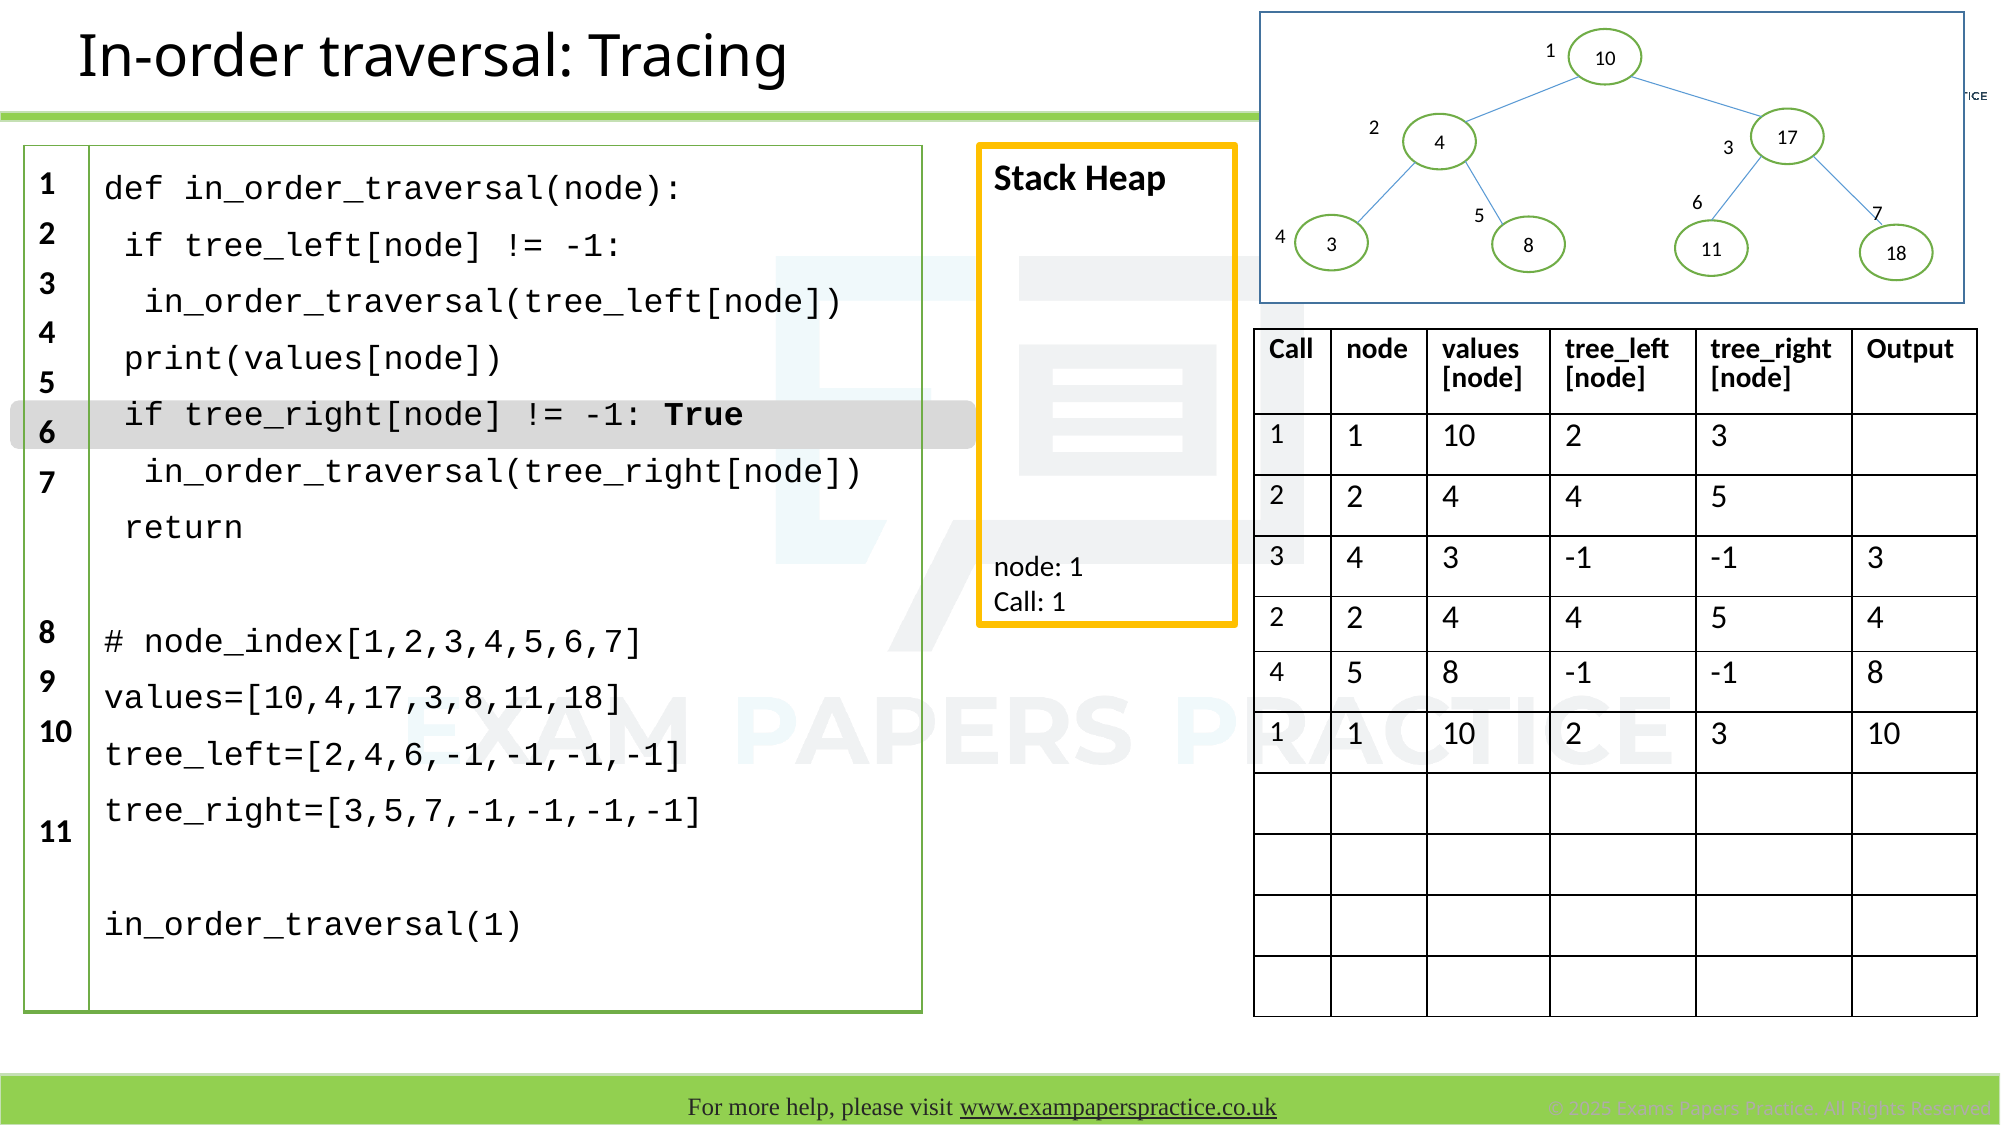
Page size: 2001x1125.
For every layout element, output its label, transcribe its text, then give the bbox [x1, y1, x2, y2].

table_cell [1853, 896, 1976, 955]
table_header values [node] [1428, 330, 1549, 413]
table_cell [1853, 835, 1976, 894]
table_header Call [1255, 330, 1330, 413]
table_header tree_left [node] [1551, 330, 1695, 413]
table_cell [1697, 957, 1851, 1016]
table_cell [1551, 835, 1695, 894]
table_cell [1853, 774, 1976, 833]
table_cell 1 [1332, 713, 1426, 772]
table_cell 2 [1332, 597, 1426, 651]
table_cell 2 [1255, 476, 1330, 535]
table_cell [1428, 957, 1549, 1016]
table_cell [1697, 774, 1851, 833]
table_cell [1853, 415, 1976, 474]
table_cell 10 [1853, 713, 1976, 772]
table_header 1 2 3 4 5 6 7 8 9 10 11 [25, 146, 88, 1010]
table_cell [1332, 957, 1426, 1016]
table_cell [1697, 896, 1851, 955]
table_cell 2 [1255, 597, 1330, 651]
table_cell 3 [1697, 713, 1851, 772]
table_cell -1 [1697, 652, 1851, 711]
table_cell [1255, 896, 1330, 955]
table_cell 4 [1428, 597, 1549, 651]
title In-order traversal: Tracing [63, 9, 1405, 106]
table_cell -1 [1551, 652, 1695, 711]
table_cell 8 [1428, 652, 1549, 711]
table_cell [1332, 896, 1426, 955]
table_cell [1428, 835, 1549, 894]
table_cell 5 [1697, 597, 1851, 651]
table_cell 3 [1853, 537, 1976, 596]
table_cell [1255, 957, 1330, 1016]
table_cell -1 [1551, 537, 1695, 596]
table_cell 1 [1332, 415, 1426, 474]
table_cell 2 [1551, 713, 1695, 772]
table_cell 4 [1255, 652, 1330, 711]
table_cell 4 [1428, 476, 1549, 535]
table_cell 1 [1255, 713, 1330, 772]
table_header tree_right [node] [1697, 330, 1851, 413]
table_cell [1853, 476, 1976, 535]
table_cell [1428, 774, 1549, 833]
table_cell 5 [1697, 476, 1851, 535]
table_cell [1551, 896, 1695, 955]
table_cell [1428, 896, 1549, 955]
table_cell [1551, 957, 1695, 1016]
table_cell 5 [1332, 652, 1426, 711]
table_header node [1332, 330, 1426, 413]
table_header Output [1853, 330, 1976, 413]
table_cell 1 [1255, 415, 1330, 474]
table_cell 10 [1428, 713, 1549, 772]
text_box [1260, 12, 1965, 303]
table_cell [1255, 774, 1330, 833]
table_cell [1332, 774, 1426, 833]
text_box [10, 400, 23, 449]
table_cell 8 [1853, 652, 1976, 711]
table_cell [1697, 835, 1851, 894]
table_cell [1332, 835, 1426, 894]
table_cell 3 [1697, 415, 1851, 474]
table_cell 3 [1428, 537, 1549, 596]
table_cell 3 [1255, 537, 1330, 596]
table_cell 2 [1551, 415, 1695, 474]
table_cell 4 [1332, 537, 1426, 596]
table_cell [1551, 774, 1695, 833]
table_cell 4 [1551, 597, 1695, 651]
table_cell 4 [1853, 597, 1976, 651]
table_cell 4 [1551, 476, 1695, 535]
table_cell [1853, 957, 1976, 1016]
table_cell -1 [1697, 537, 1851, 596]
table_header def in_order_traversal(node): if tree_left[node] != -1: in_order_traversal(tree_left[node]) print(values[node]) if tree_right[node] != -1: True in_order_traversal(tree_right[node]) return # node_index[1,2,3,4,5,6,7] values=[10,4,17,3,8,11,18] tree_left=[2,4,6,-1,-1,-1,-1] tree_right=[3,5,7,-1,-1,-1,-1] in_order_traversal(1) [90, 146, 921, 1010]
table_cell 10 [1428, 415, 1549, 474]
table_cell 2 [1332, 476, 1426, 535]
text_box Stack Heap node: 1 Call: 1 [979, 145, 1236, 625]
text_box [923, 400, 976, 449]
table_cell [1255, 835, 1330, 894]
